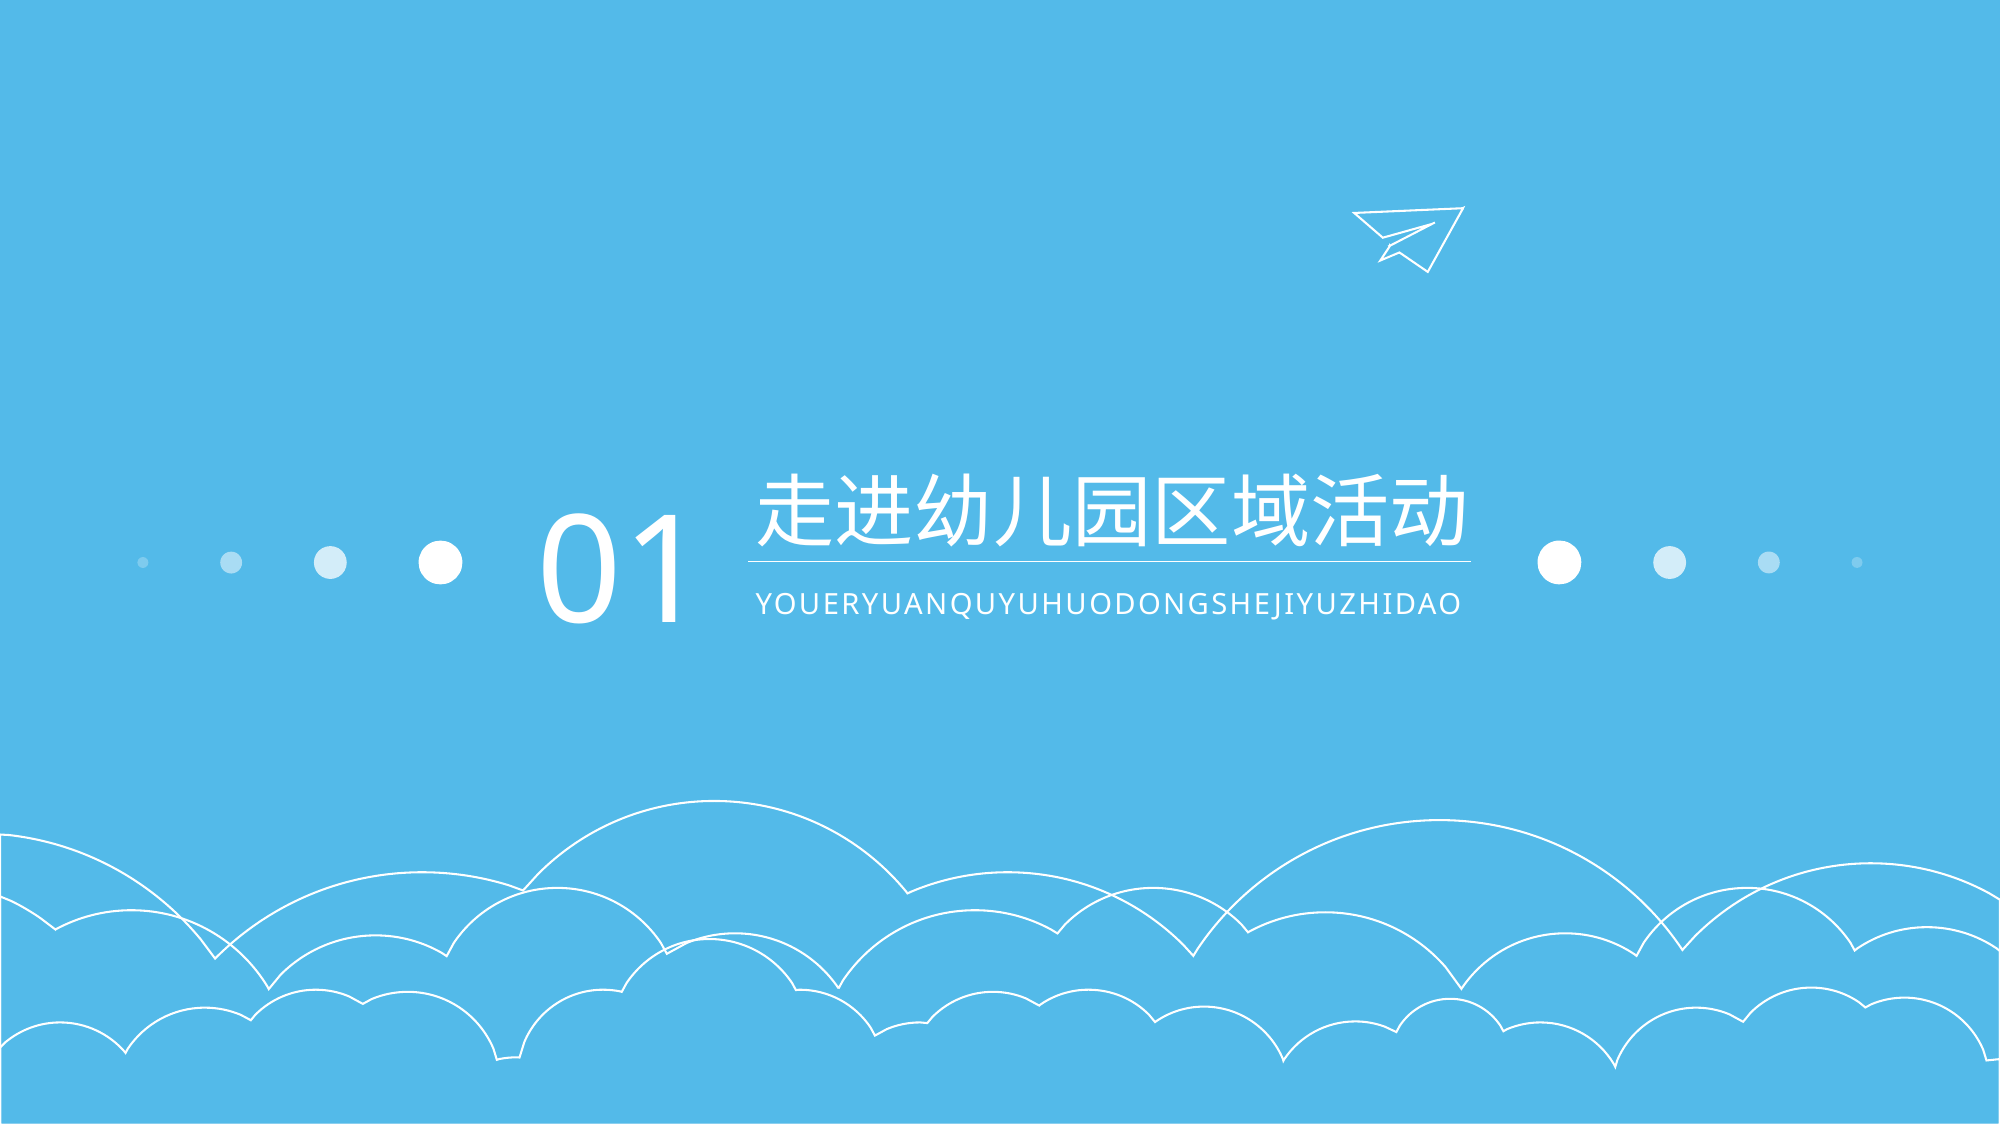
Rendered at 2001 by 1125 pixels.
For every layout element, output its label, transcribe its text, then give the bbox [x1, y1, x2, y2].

text_box [418, 540, 463, 585]
text_box [1227, 820, 1661, 987]
text_box 01 [529, 465, 716, 660]
text_box [313, 546, 347, 579]
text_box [747, 461, 1477, 623]
text_box [1757, 551, 1780, 574]
text_box [137, 557, 149, 568]
text_box [1537, 540, 1582, 585]
text_box [1851, 556, 1863, 568]
text_box [0, 939, 2000, 1125]
text_box [1653, 546, 1687, 579]
text_box [0, 834, 182, 929]
text_box [1354, 207, 1464, 272]
text_box [220, 551, 243, 574]
text_box [230, 800, 1111, 987]
text_box [697, 887, 2000, 1064]
text_box [0, 887, 665, 1059]
text_box [1762, 863, 2000, 950]
